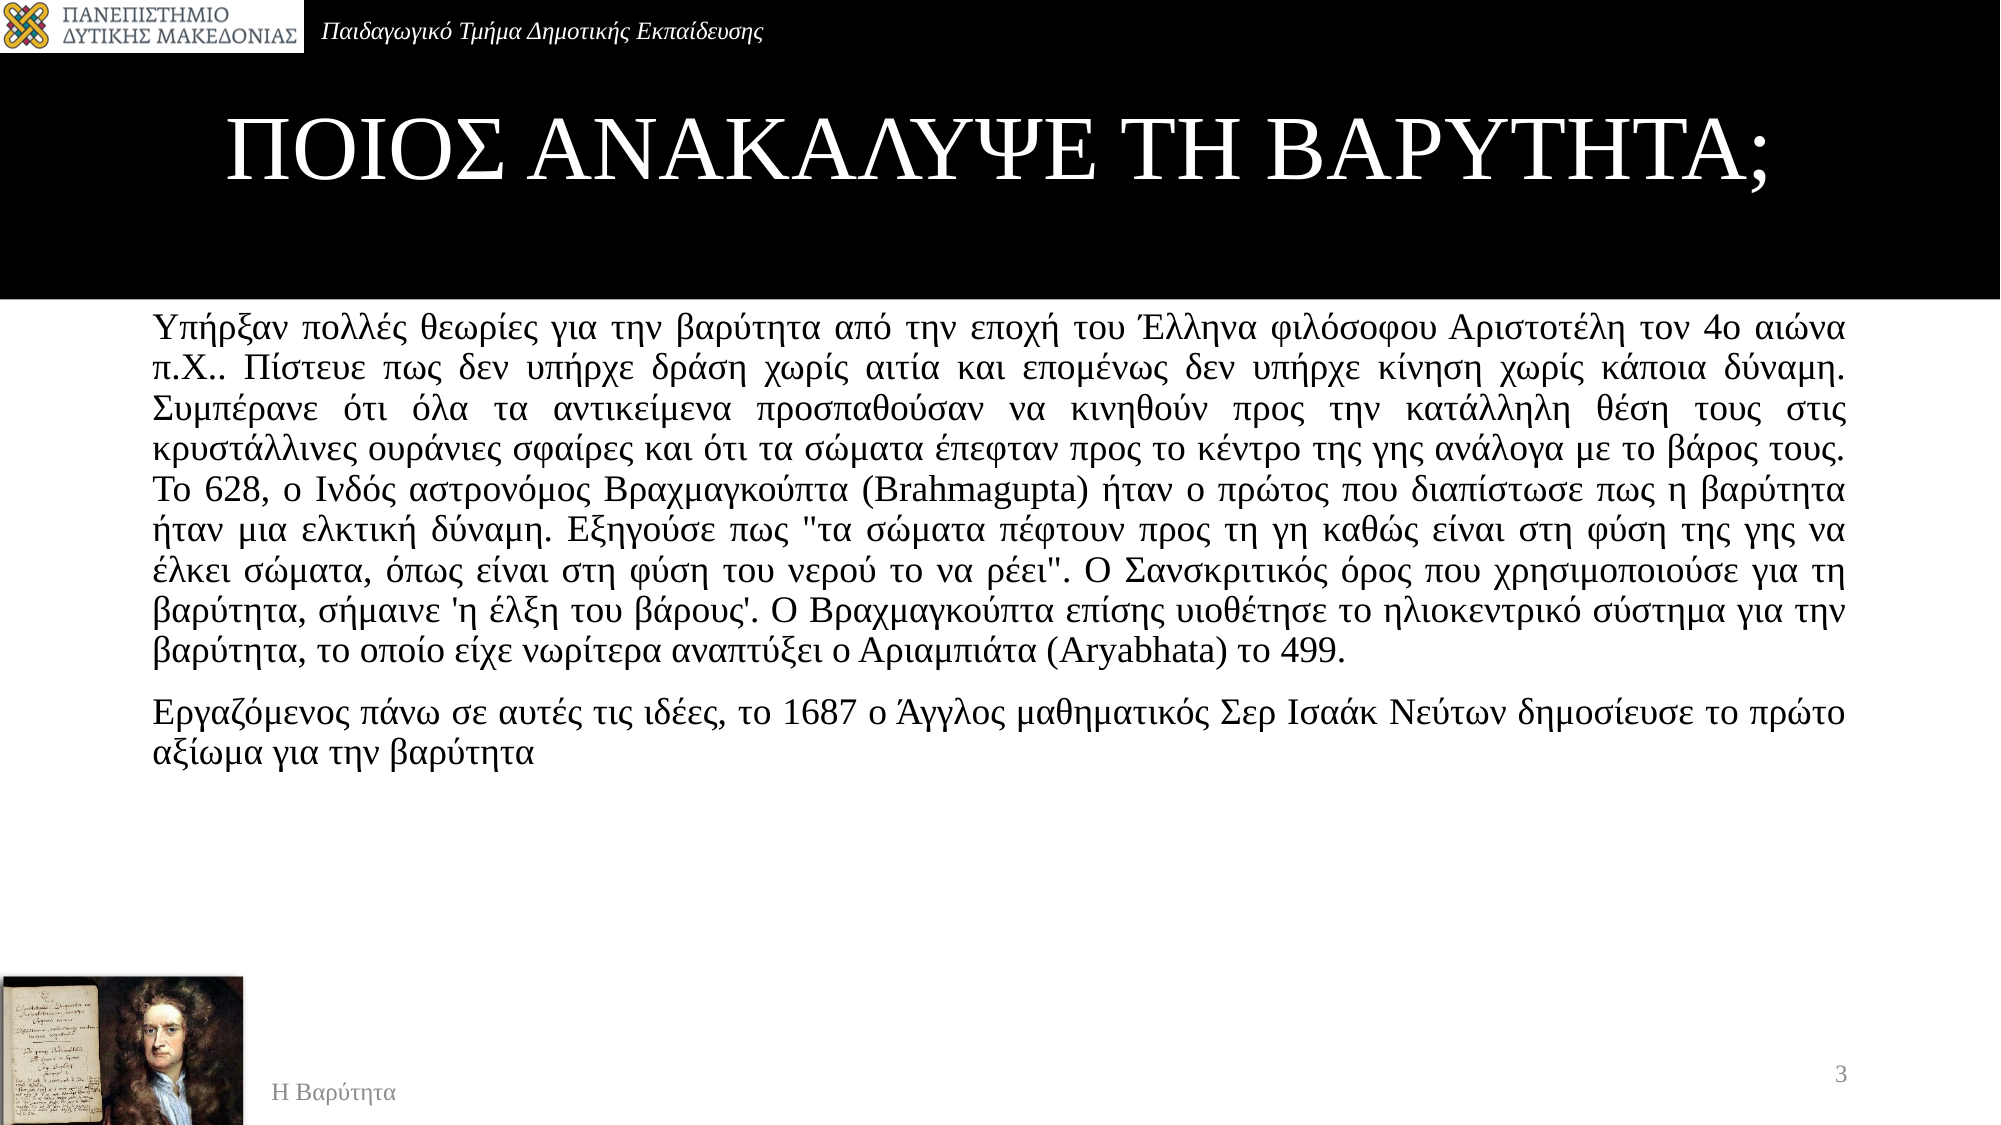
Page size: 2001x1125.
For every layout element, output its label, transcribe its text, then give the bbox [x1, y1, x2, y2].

slide_number 3 [1412, 1042, 1863, 1103]
footer Η Βαρύτητα [24, 1060, 644, 1121]
title ΠΟΙΟΣ ΑΝΑΚΑΛΥΨΕ ΤΗ ΒΑΡΥΤΗΤΑ; [0, 0, 2000, 300]
text_box Παιδαγωγικό Τμήμα Δημοτικής Εκπαίδευσης [306, 7, 780, 52]
picture [0, 0, 304, 53]
picture [0, 968, 250, 1125]
list Υπήρξαν πολλές θεωρίες για την βαρύτητα από την εποχή του Έλληνα φιλόσοφου Αριστοτέλη τον 4ο αιώνα π.Χ.. Πίστευε πως δεν υπήρχε δράση χωρίς αιτία και επομένως δεν υπήρχε κίνηση χωρίς κάποια δύναμη. Συμπέρανε ότι όλα τα αντικείμενα προσπαθούσαν να κινηθούν προς την κατάλληλη θέση τους στις κρυστάλλινες ουράνιες σφαίρες και ότι τα σώματα έπεφταν προς το κέντρο της γης ανάλογα με το βάρος τους. Το 628, ο Ινδός αστρονόμος Βραχμαγκούπτα (Brahmagupta) ήταν ο πρώτος που διαπίστωσε πως η βαρύτητα ήταν μια ελκτική δύναμη. Εξηγούσε πως "τα σώματα πέφτουν προς τη γη καθώς είναι στη φύση της γης να έλκει σώματα, όπως είναι στη φύση του νερού το να ρέει". Ο Σανσκριτικός όρος που χρησιμοποιούσε για τη βαρύτητα, σήμαινε 'η έλξη του βάρους'. Ο Βραχμαγκούπτα επίσης υιοθέτησε το ηλιοκεντρικό σύστημα για την βαρύτητα, το οποίο είχε νωρίτερα αναπτύξει ο Αριαμπιάτα (Aryabhata) το 499. Εργαζόμενος πάνω σε αυτές τις ιδέες, το 1687 ο Άγγλος μαθηματικός Σερ Ισαάκ Νεύτων δημοσίευσε το πρώτο αξίωμα για την βαρύτητα [137, 299, 1863, 1014]
